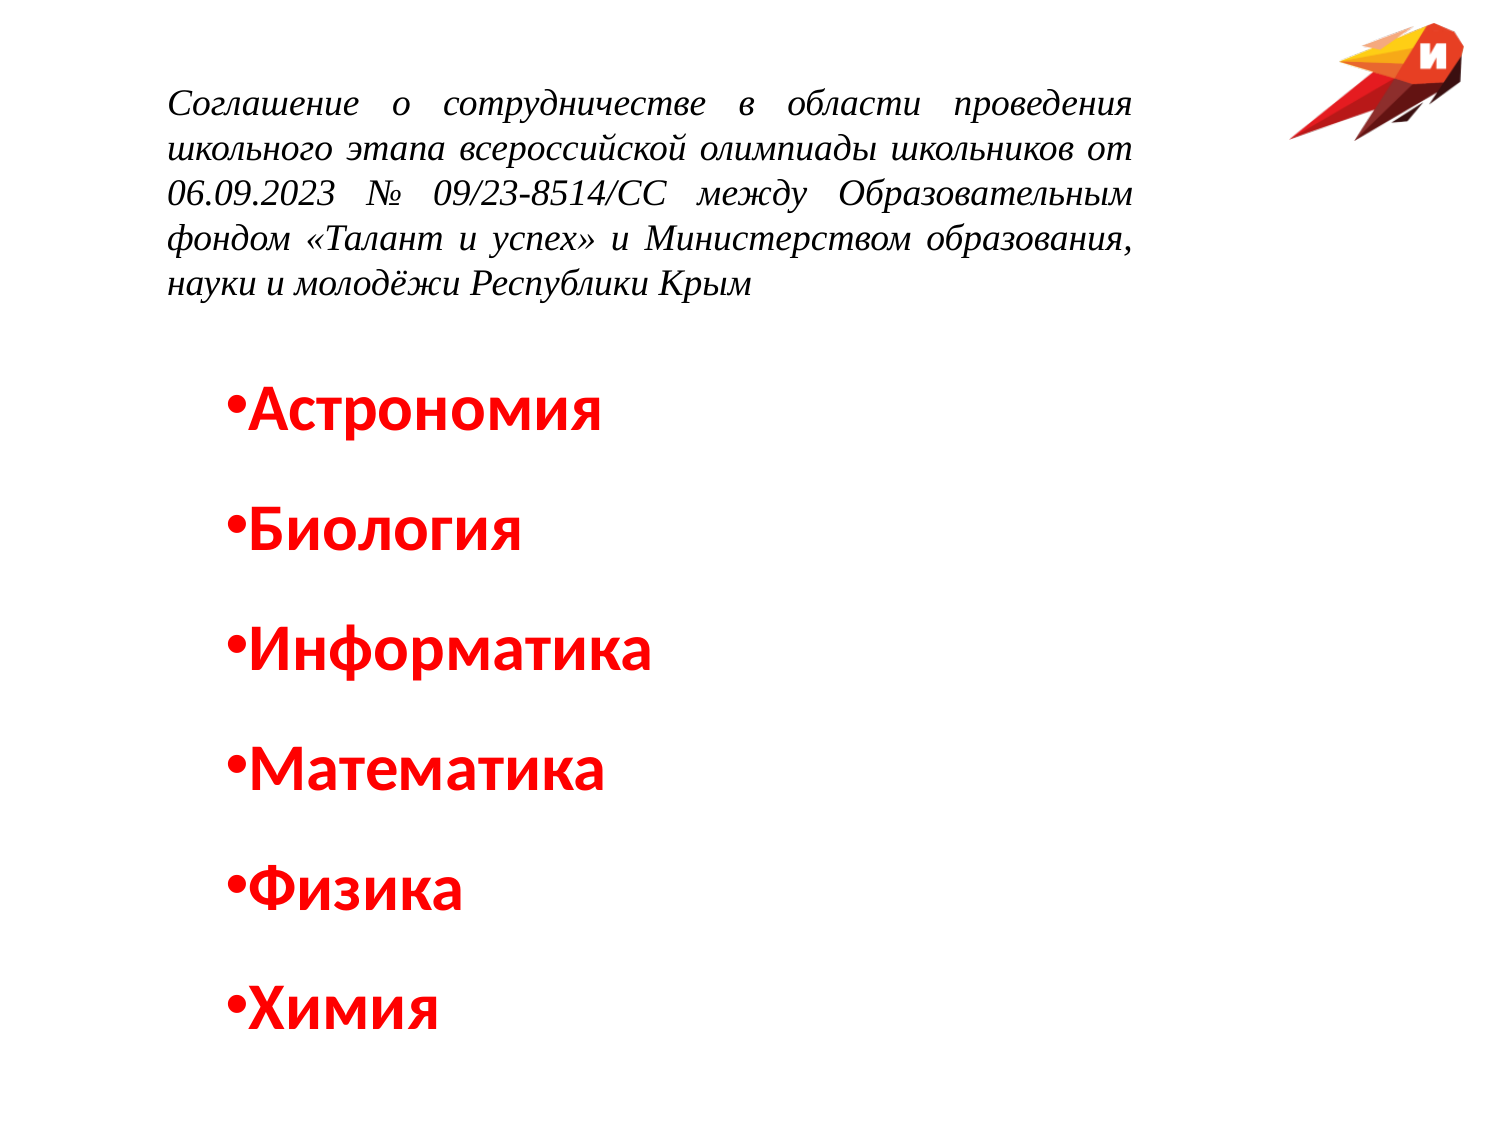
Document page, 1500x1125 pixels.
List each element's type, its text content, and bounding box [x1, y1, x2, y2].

picture [1288, 23, 1465, 141]
text_box Астрономия Биология Информатика Математика Физика Химия [152, 316, 1372, 1051]
text_box Соглашение о сотрудничестве в области проведения школьного этапа всероссийской олимпиады школьников от 06.09.2023 № 09/23-8514/СС между Образовательным фондом «Талант и успех» и Министерством образования, науки и молодёжи Республики Крым [152, 70, 1149, 310]
